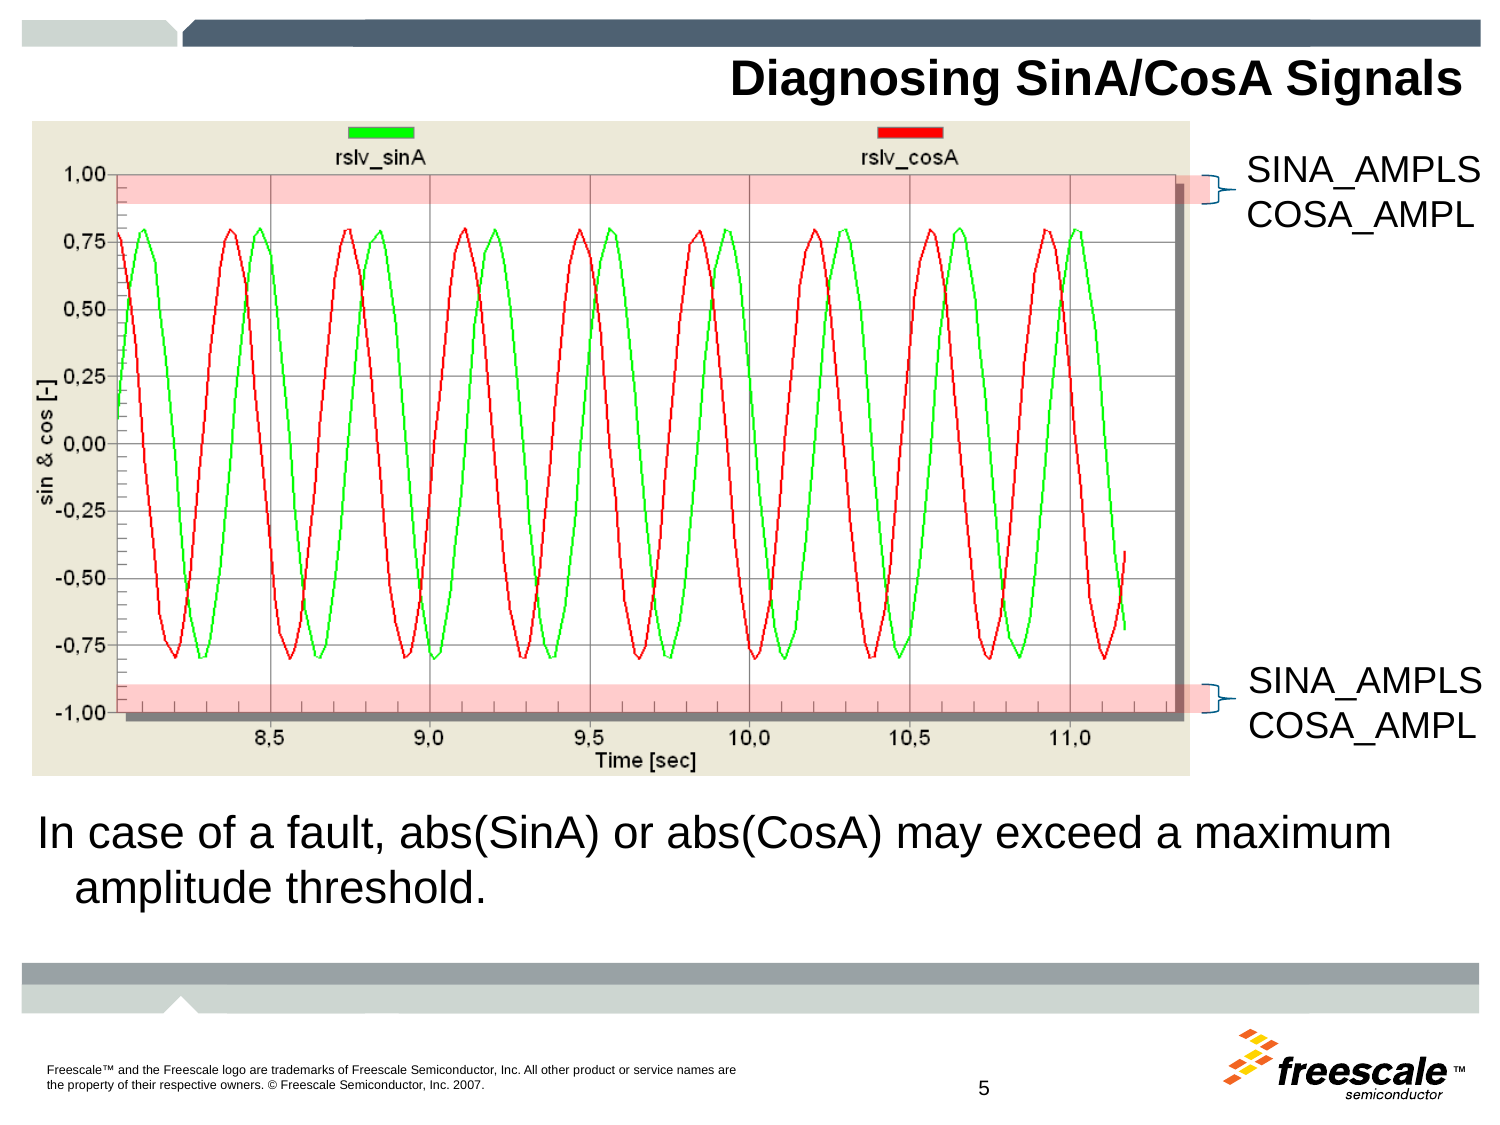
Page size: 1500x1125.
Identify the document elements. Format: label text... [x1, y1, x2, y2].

text_box [1212, 684, 1233, 714]
slide_number 4 [963, 1066, 1077, 1119]
title Diagnosing SinA/CosA Signals [21, 46, 1480, 155]
text_box [1196, 682, 1212, 715]
text_box [1196, 173, 1212, 206]
text_box [1212, 175, 1231, 205]
picture [31, 121, 1191, 776]
text_box SINA_AMPLS COSA_AMPL [1233, 648, 1499, 754]
list In case of a fault, abs(SinA) or abs(CosA) may exceed a maximum amplitude threshold. [21, 795, 1480, 952]
text_box SINA_AMPLS COSA_AMPL [1231, 138, 1497, 243]
